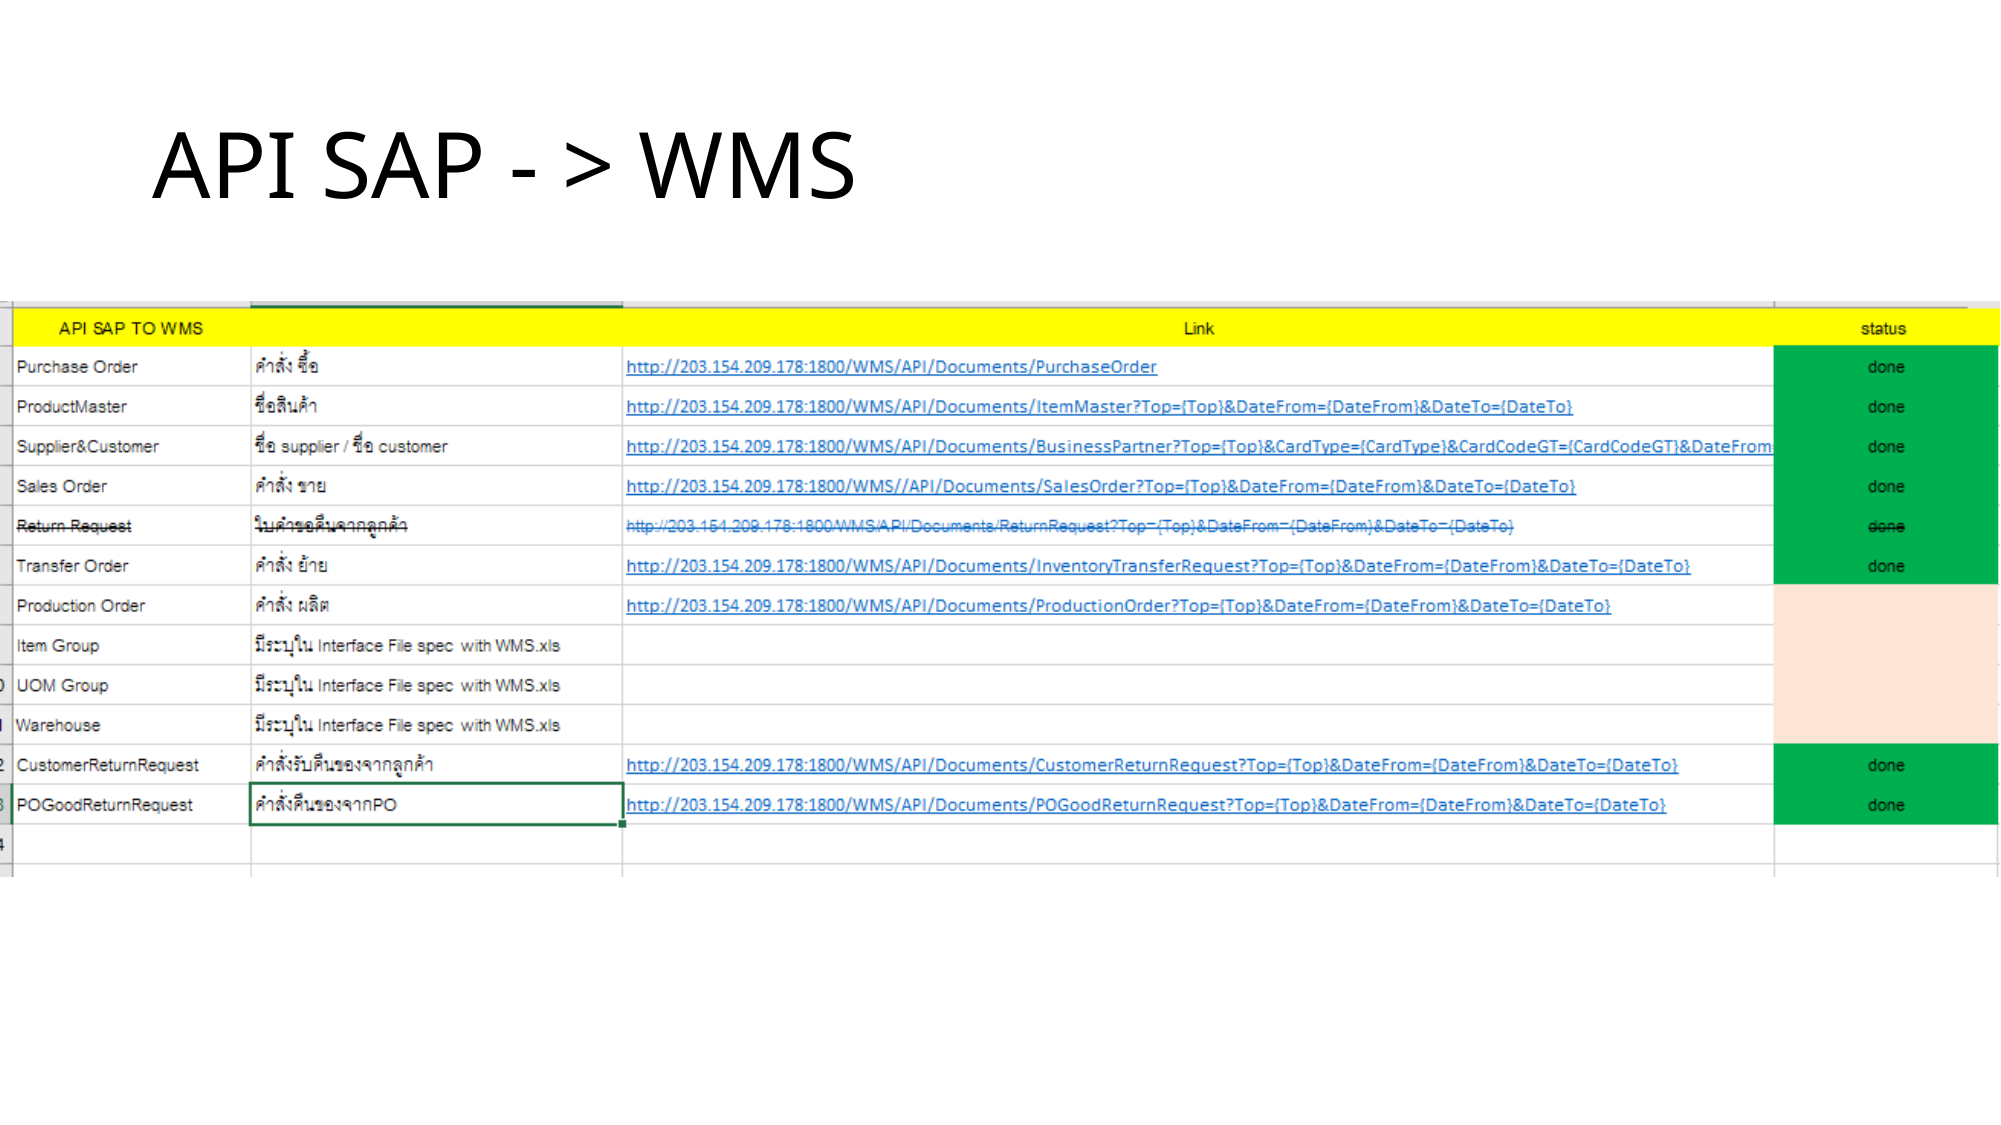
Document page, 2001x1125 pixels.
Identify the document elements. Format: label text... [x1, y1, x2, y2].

title API SAP - > WMS [137, 59, 1863, 278]
picture [0, 301, 2000, 877]
